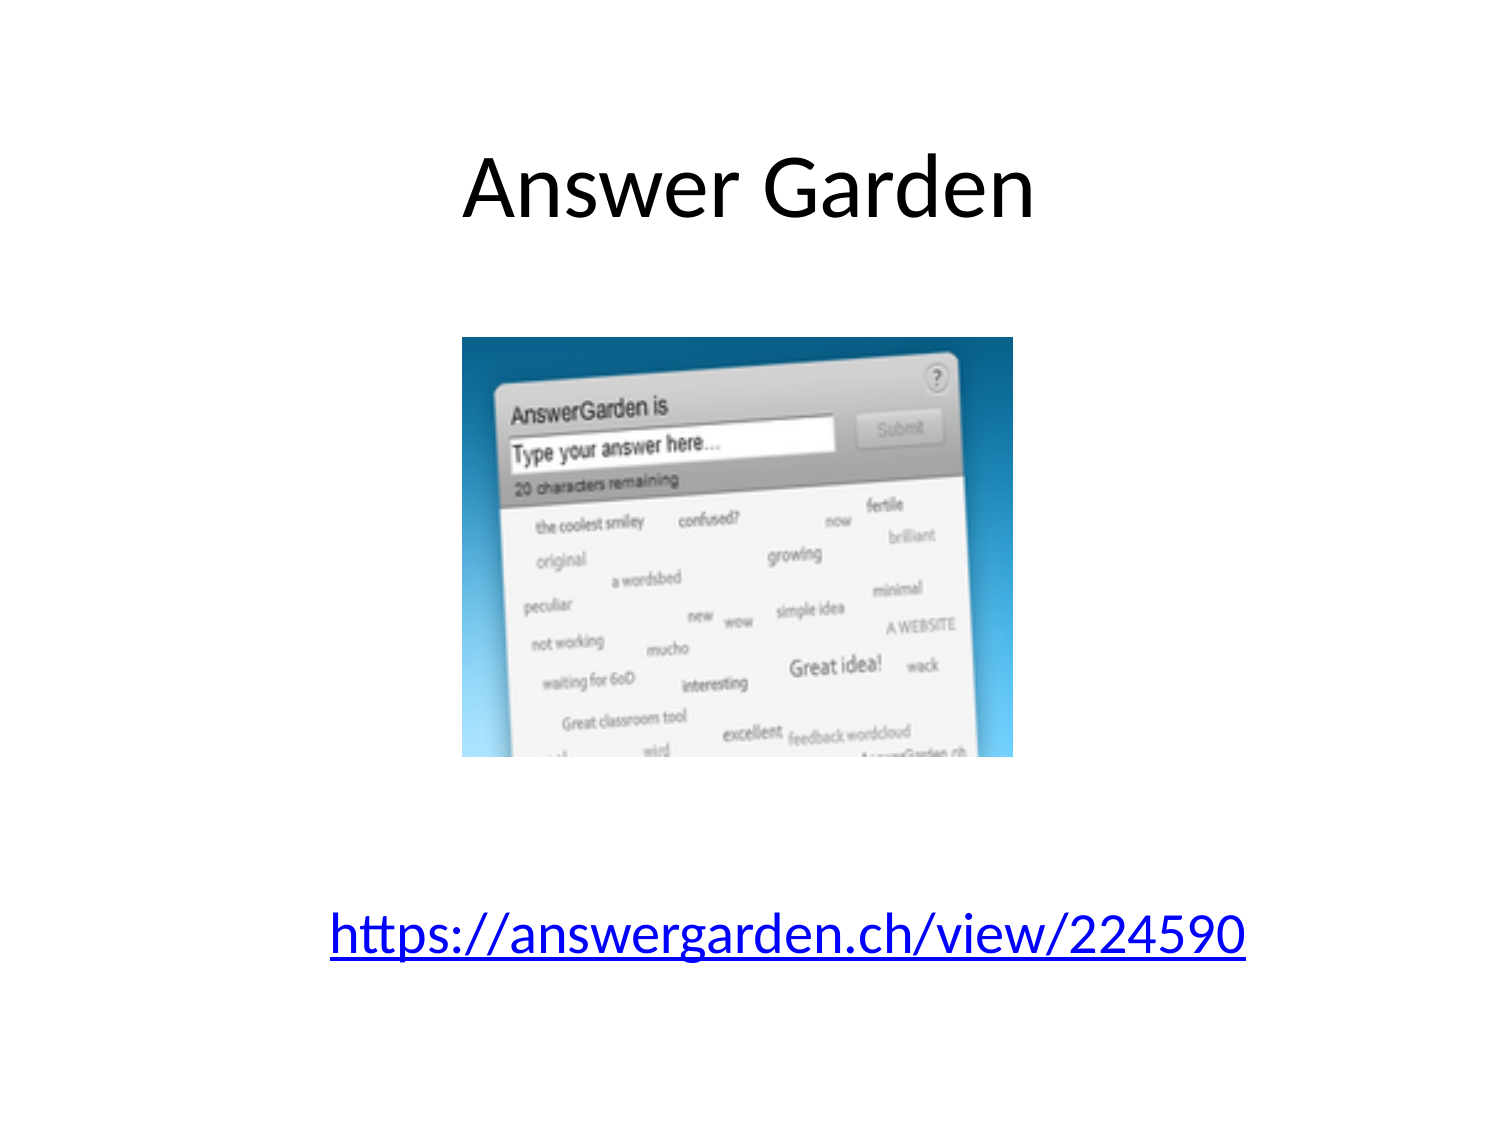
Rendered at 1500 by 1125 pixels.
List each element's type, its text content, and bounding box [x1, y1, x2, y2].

picture [462, 351, 1013, 757]
text_box https://answergarden.ch/view/224590 [315, 887, 1261, 973]
title Answer Garden [75, 87, 1425, 275]
